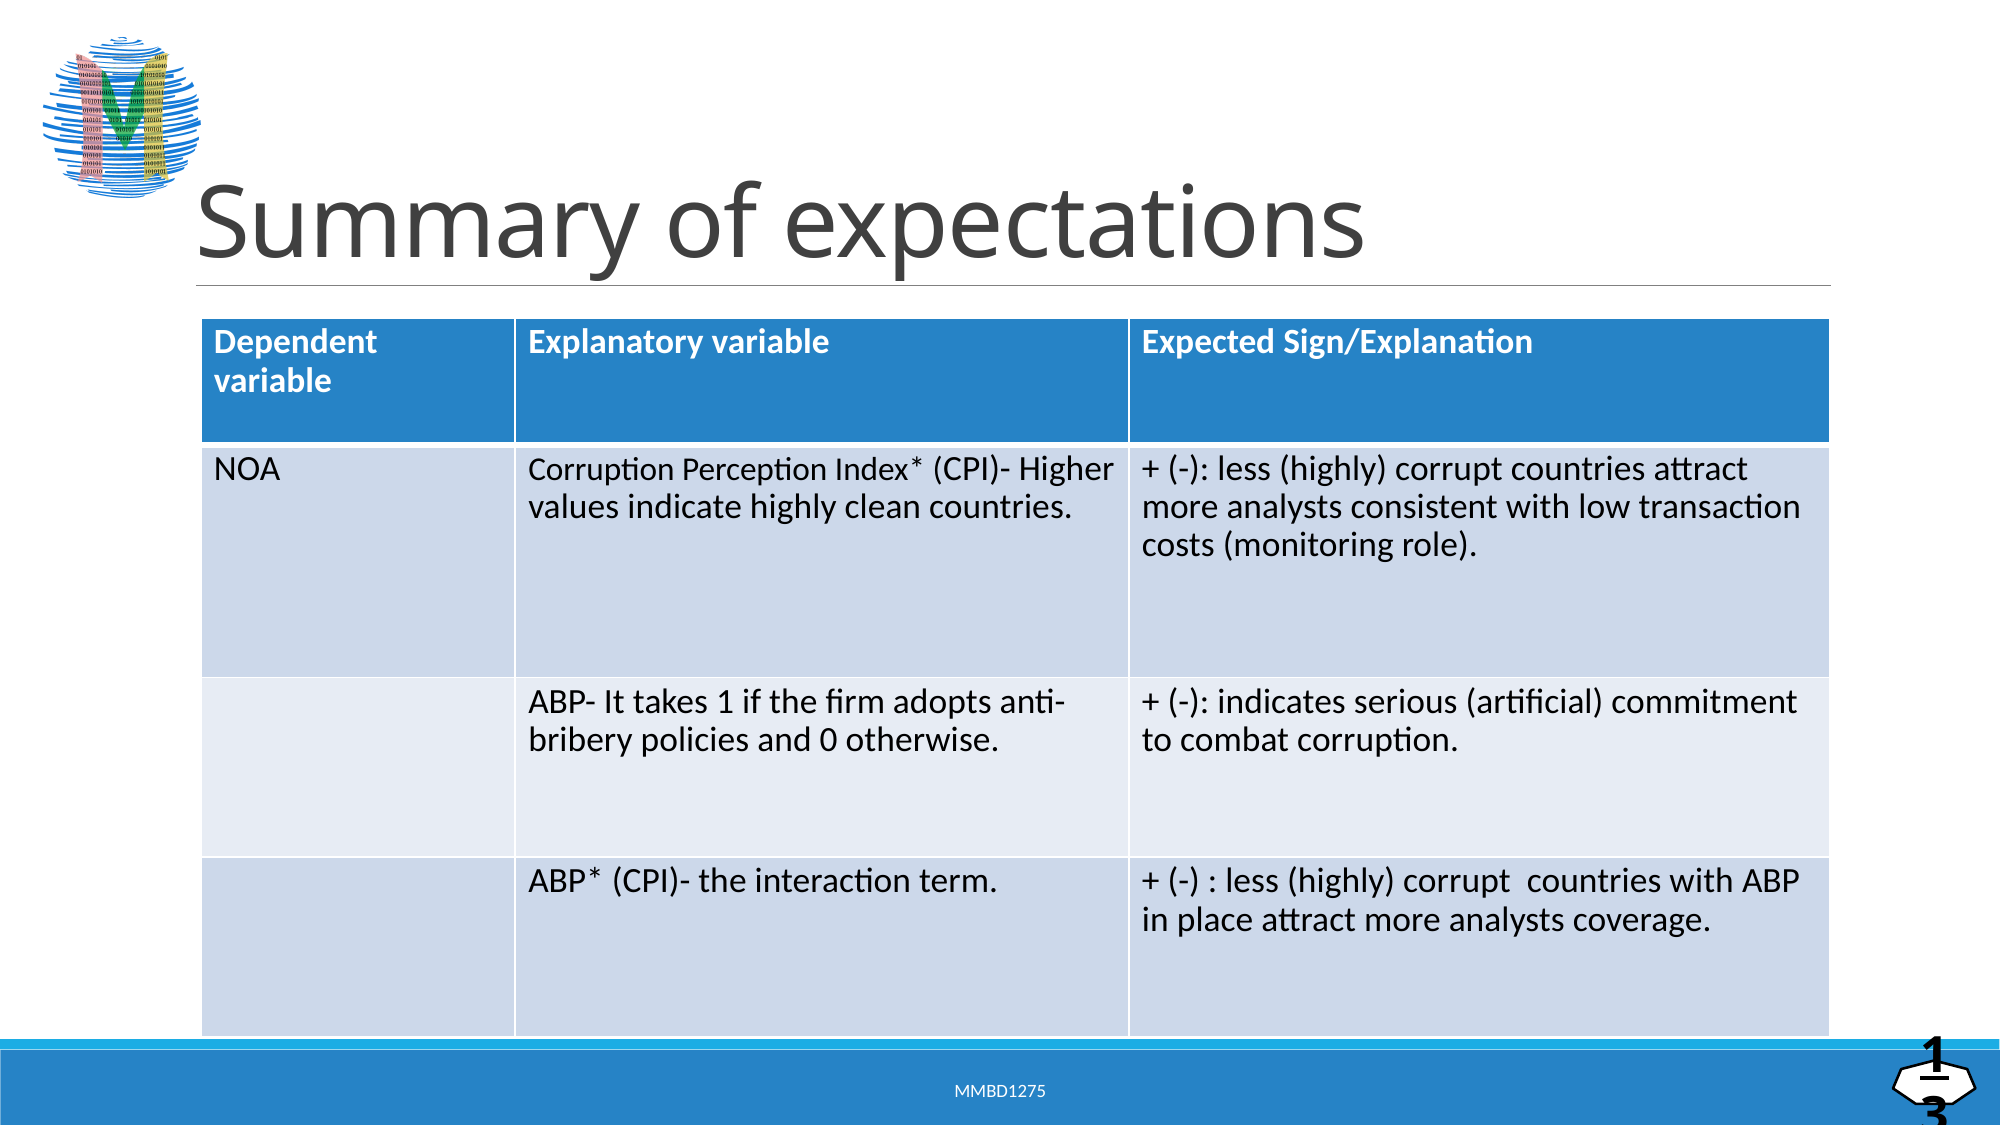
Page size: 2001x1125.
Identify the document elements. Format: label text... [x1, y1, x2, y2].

table_cell NOA [202, 448, 514, 677]
footer MMBD1275 [604, 1059, 1396, 1120]
table_cell + (-): less (highly) corrupt countries attract more analysts consistent with low transaction costs (monitoring role). [1130, 448, 1829, 677]
table_cell [202, 678, 514, 856]
table_header Dependent variable [202, 319, 514, 442]
table_cell [202, 858, 514, 1036]
table_cell + (-) : less (highly) corrupt countries with ABP in place attract more analysts coverage. [1130, 858, 1829, 1036]
table_cell Corruption Perception Index* (CPI)- Higher values indicate highly clean countries. [516, 448, 1128, 677]
title Summary of expectations [180, 47, 1830, 285]
table_header Expected Sign/Explanation [1130, 319, 1829, 442]
table_header Explanatory variable [516, 319, 1128, 442]
table_cell + (-): indicates serious (artificial) commitment to combat corruption. [1130, 678, 1829, 856]
picture [36, 30, 202, 203]
text_box 13 [1891, 1059, 1977, 1106]
table_cell ABP* (CPI)- the interaction term. [516, 858, 1128, 1036]
table_cell ABP- It takes 1 if the firm adopts anti-bribery policies and 0 otherwise. [516, 678, 1128, 856]
